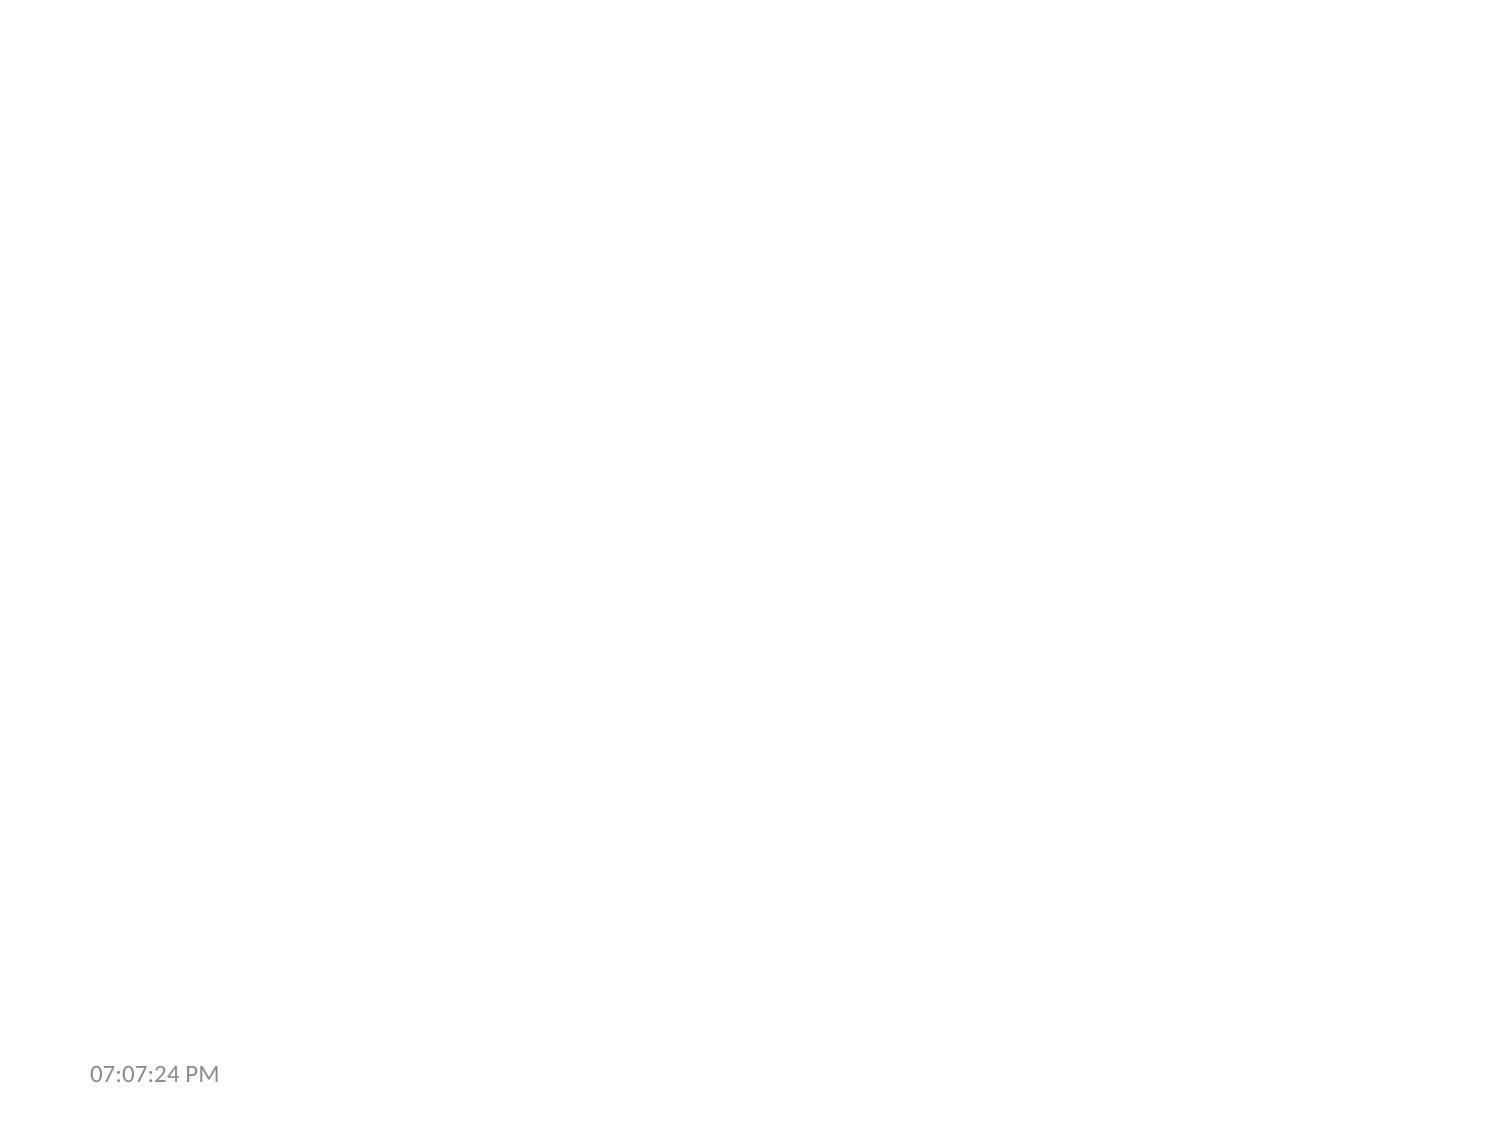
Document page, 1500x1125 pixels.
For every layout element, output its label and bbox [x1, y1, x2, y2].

slide_number [75, 1042, 425, 1103]
